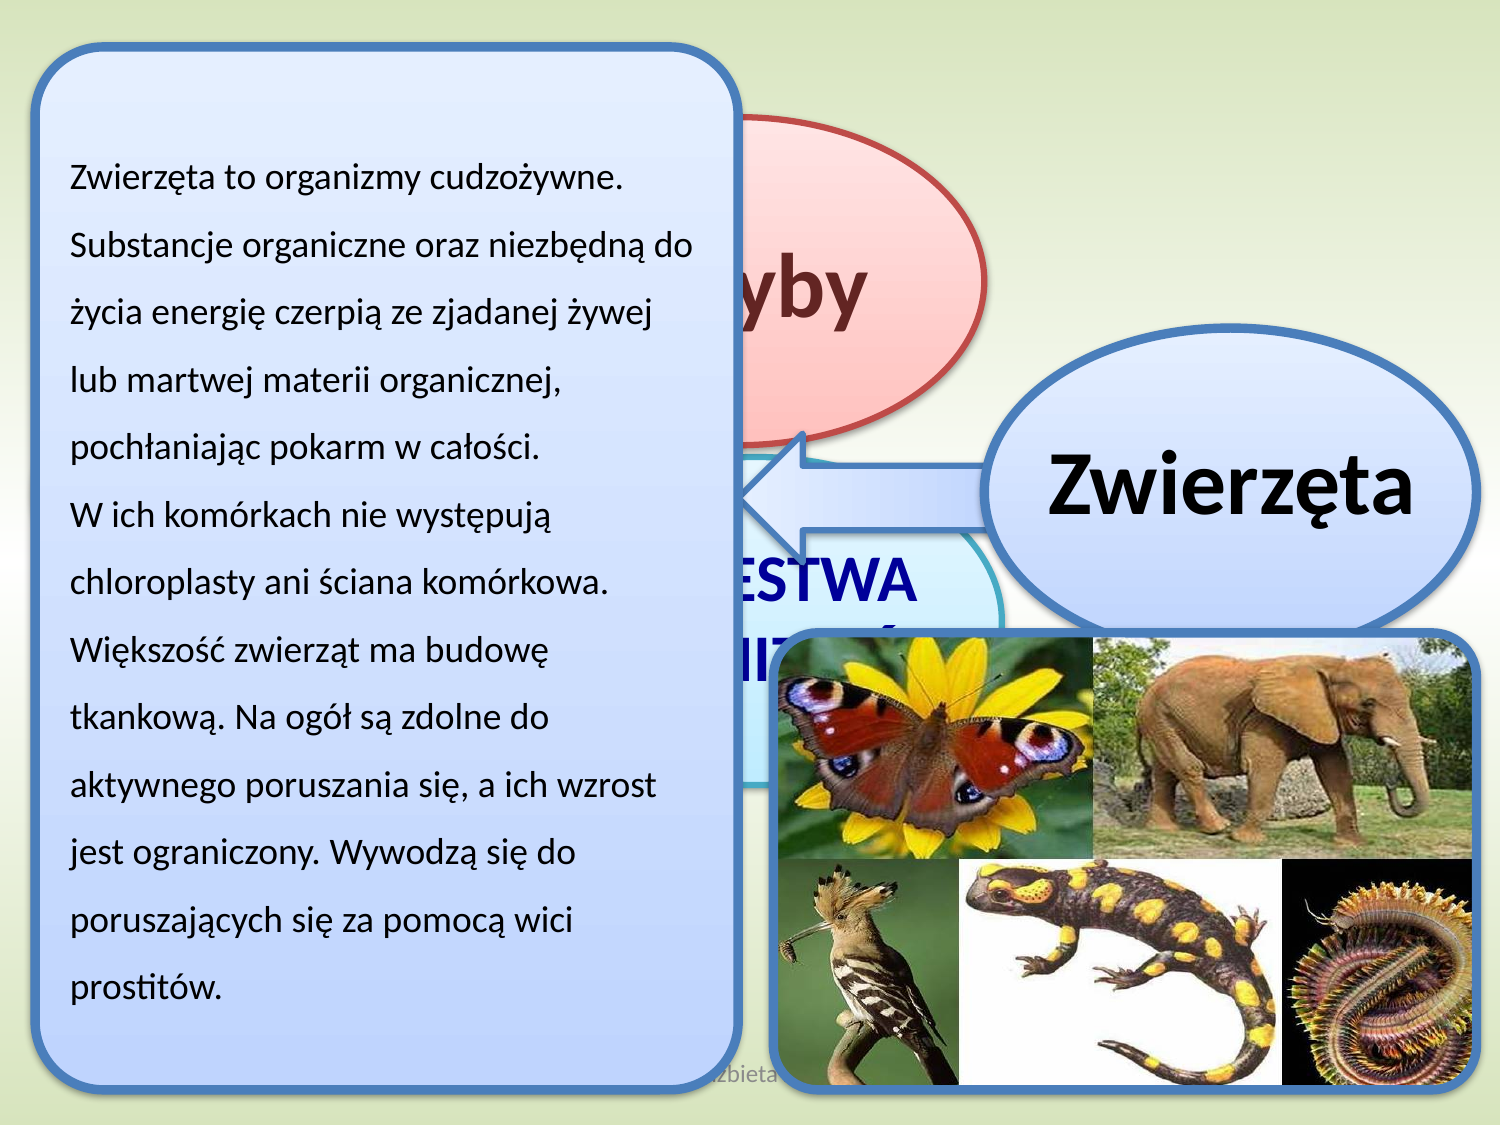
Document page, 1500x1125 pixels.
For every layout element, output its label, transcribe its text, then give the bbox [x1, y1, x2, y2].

text_box [0, 0, 1500, 1125]
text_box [984, 327, 1477, 657]
footer Autor: Elżbieta Jarębska [512, 1042, 988, 1103]
